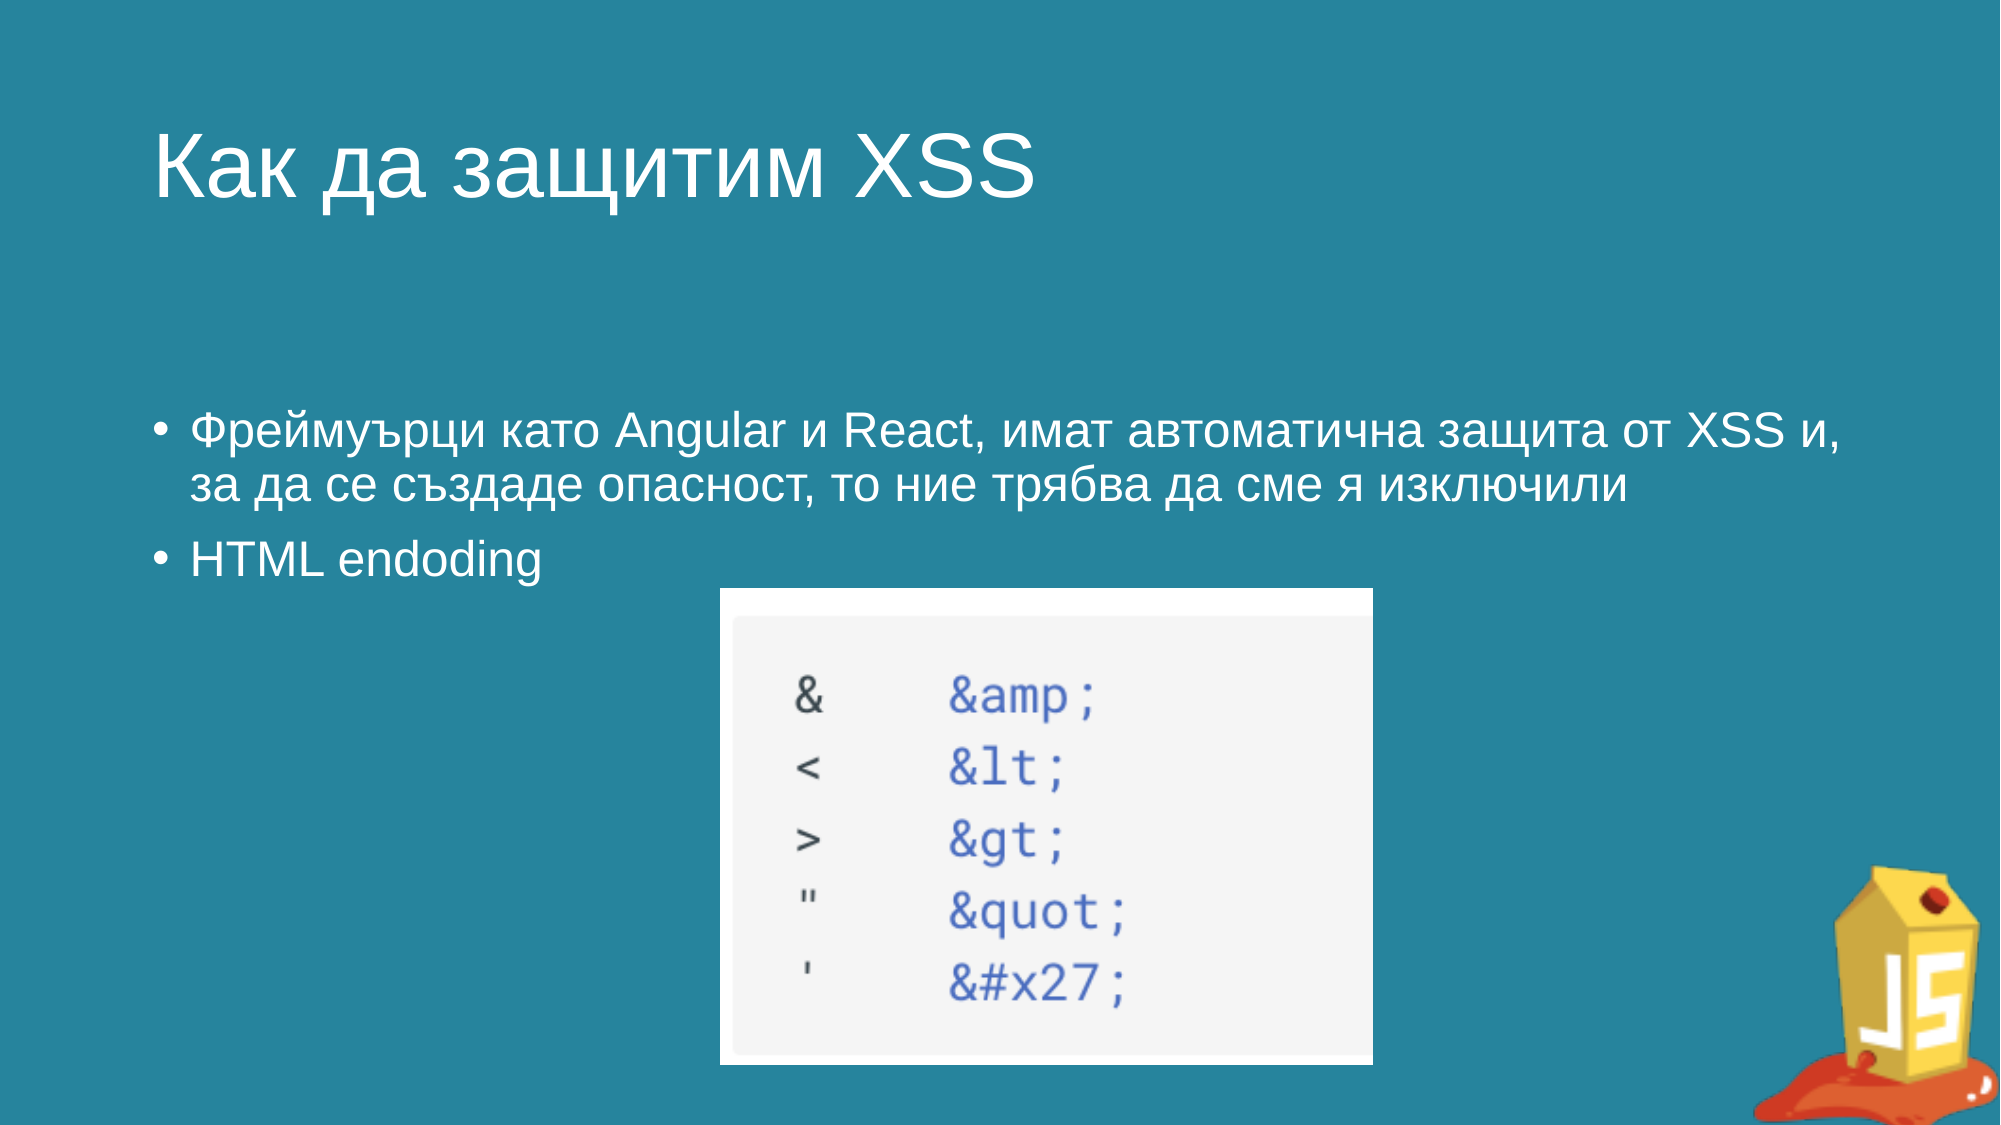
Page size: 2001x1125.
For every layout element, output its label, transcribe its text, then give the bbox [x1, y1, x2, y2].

text_box Фреймуърци като Angular и React, имат автоматична защита от XSS и, за да се създаде опасност, то ние трябва да сме я изключили HTML endoding [137, 397, 1863, 1112]
picture [720, 588, 1373, 1065]
text_box Как да защитим XSS [137, 59, 1863, 277]
picture [1744, 845, 2000, 1125]
